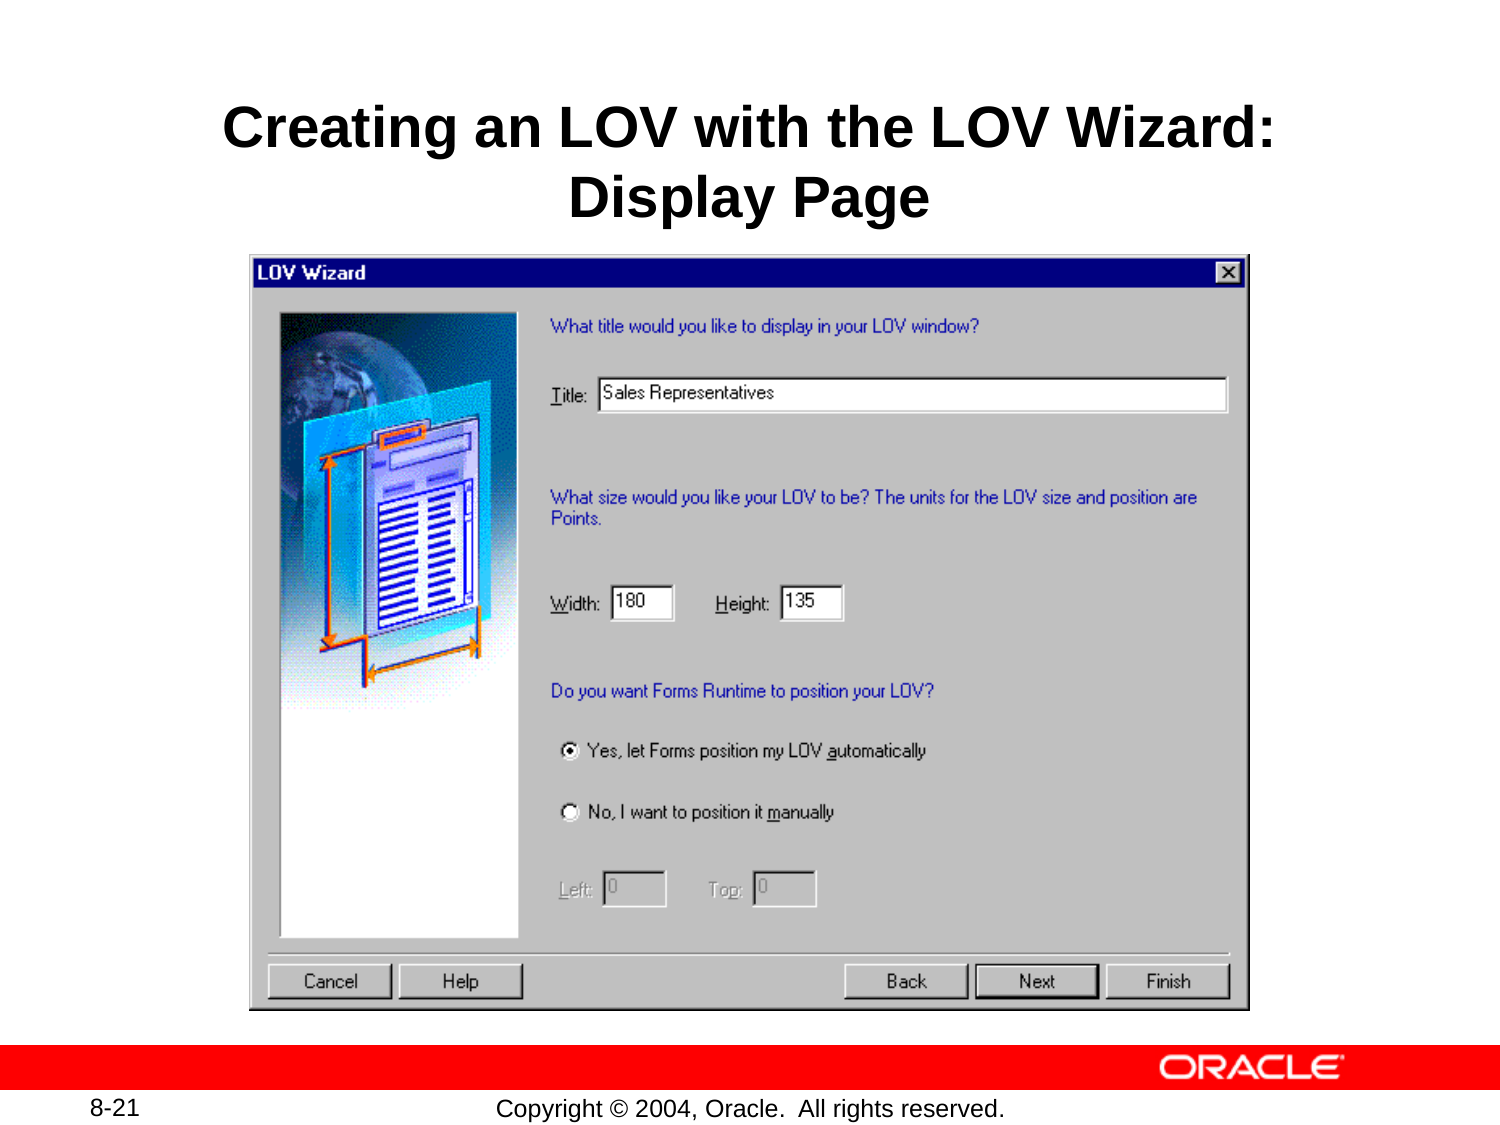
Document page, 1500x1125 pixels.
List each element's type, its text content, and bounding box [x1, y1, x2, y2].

title Creating an LOV with the LOV Wizard: Display Page [149, 87, 1351, 232]
picture [249, 254, 1251, 1012]
